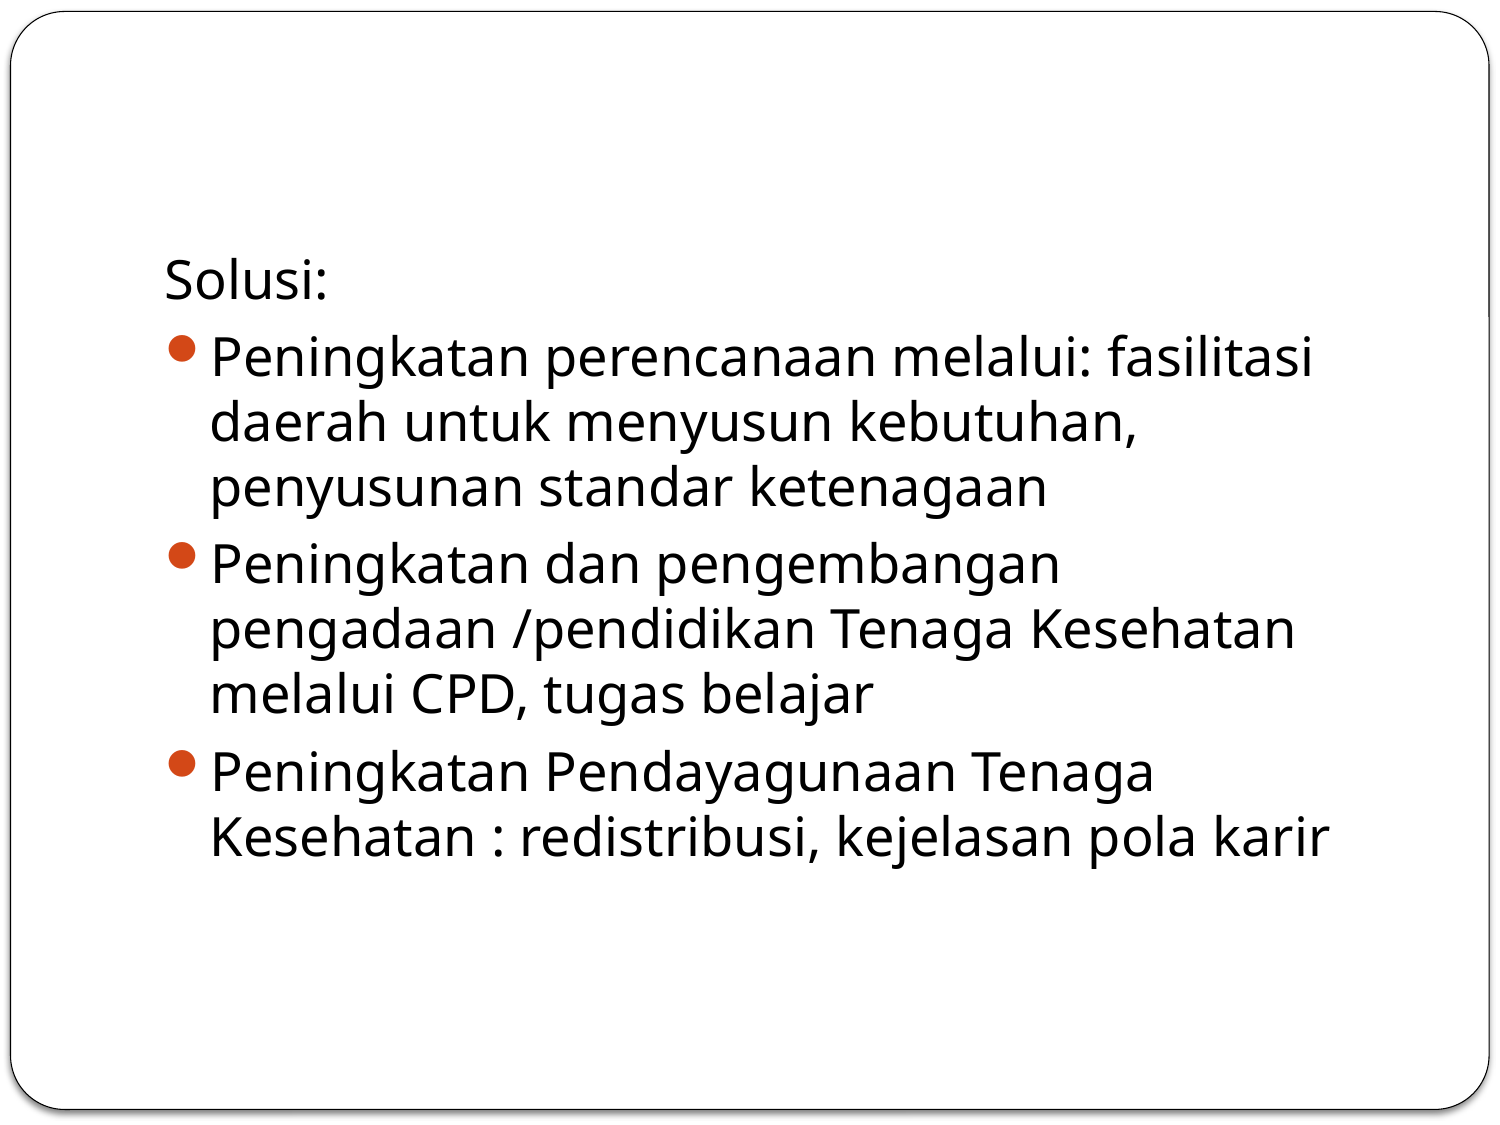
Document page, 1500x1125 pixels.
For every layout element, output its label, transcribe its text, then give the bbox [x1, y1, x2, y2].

list Solusi: Peningkatan perencanaan melalui: fasilitasi daerah untuk menyusun kebutuhan, penyusunan standar ketenagaan Peningkatan dan pengembangan pengadaan /pendidikan Tenaga Kesehatan melalui CPD, tugas belajar Peningkatan Pendayagunaan Tenaga Kesehatan : redistribusi, kejelasan pola karir [150, 237, 1425, 988]
